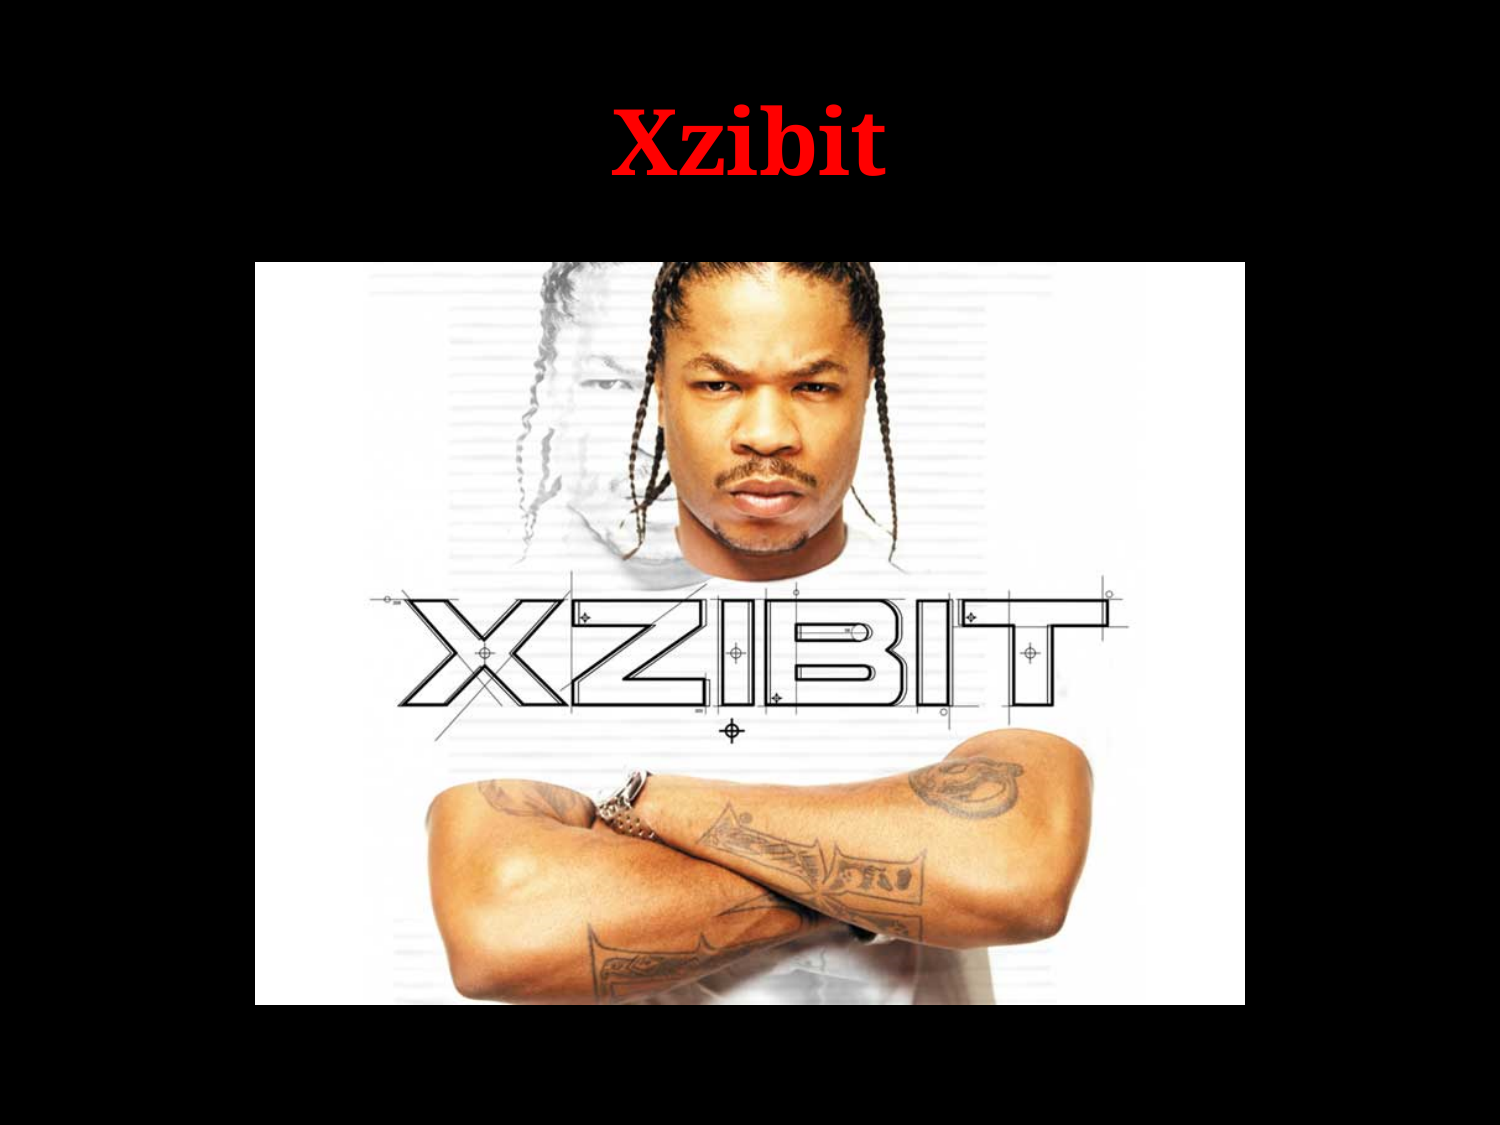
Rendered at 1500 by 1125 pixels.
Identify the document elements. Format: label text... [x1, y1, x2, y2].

title Xzibit [75, 45, 1425, 233]
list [254, 262, 1246, 1006]
